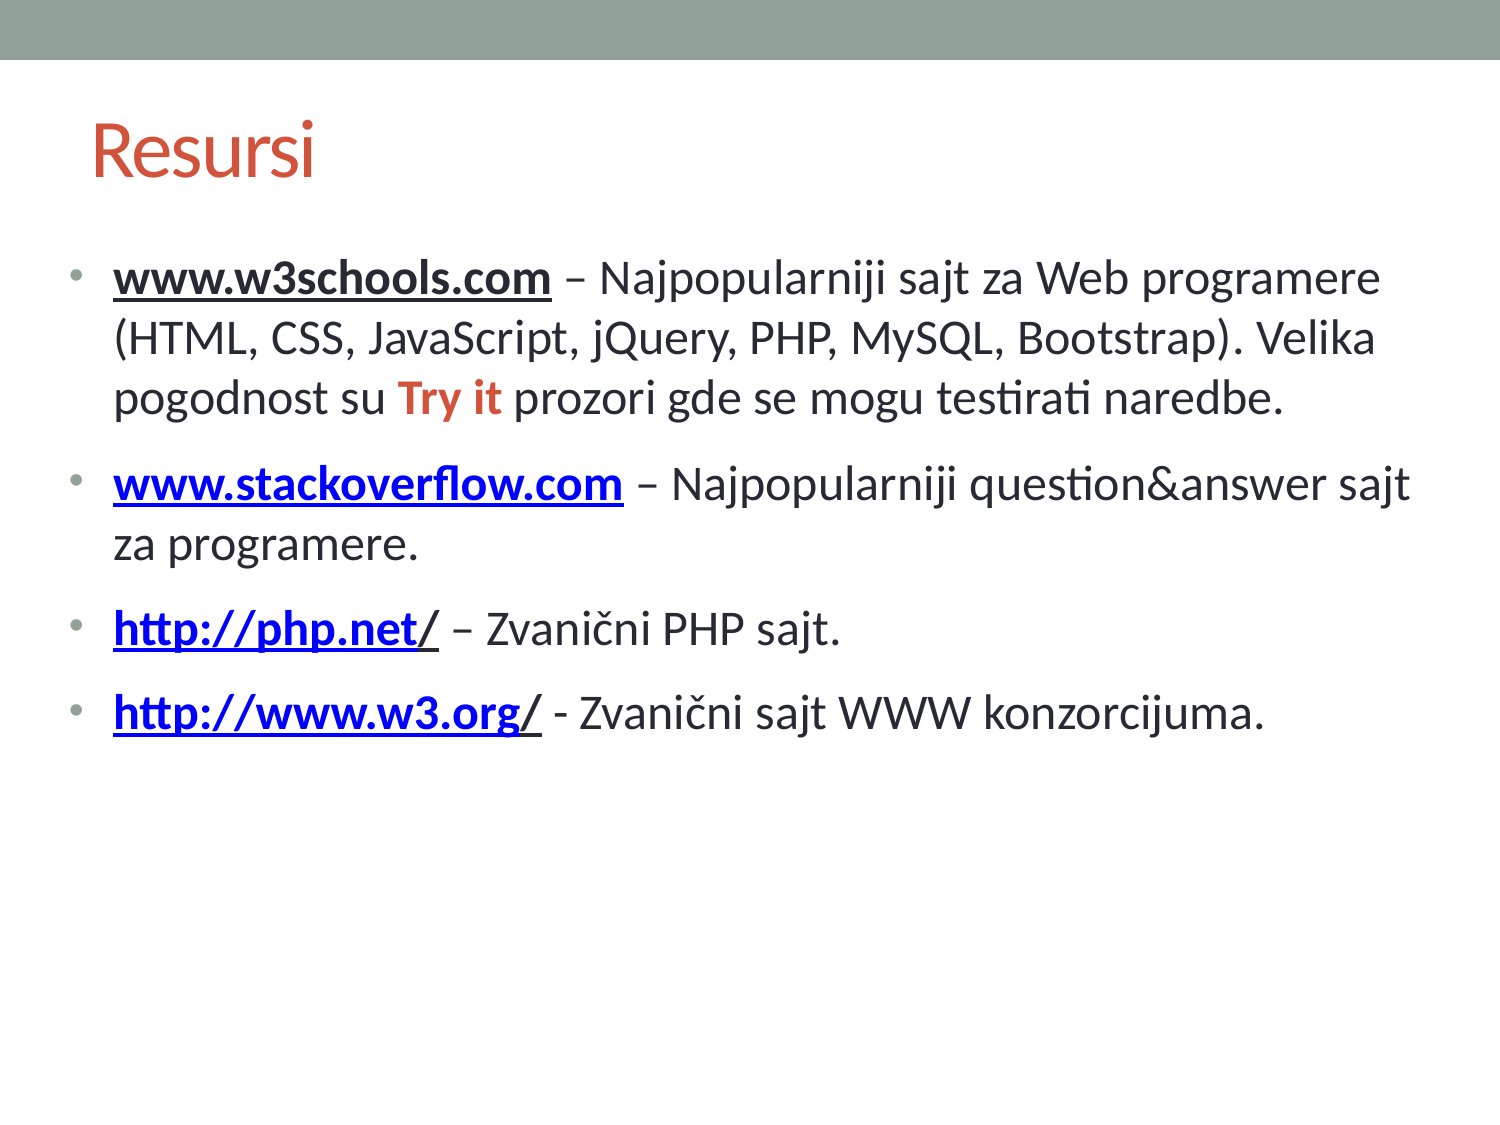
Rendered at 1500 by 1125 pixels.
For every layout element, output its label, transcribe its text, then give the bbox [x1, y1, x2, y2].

list www.w3schools.com – Najpopularniji sajt za Web programere (HTML, CSS, JavaScript, jQuery, PHP, MySQL, Bootstrap). Velika pogodnost su Try it prozori gde se mogu testirati naredbe. www.stackoverflow.com – Najpopularniji question&answer sajt za programere. http://php.net/ – Zvanični PHP sajt. http://www.w3.org/ - Zvanični sajt WWW konzorcijuma. [24, 237, 1475, 1100]
title Resursi [75, 62, 1425, 225]
